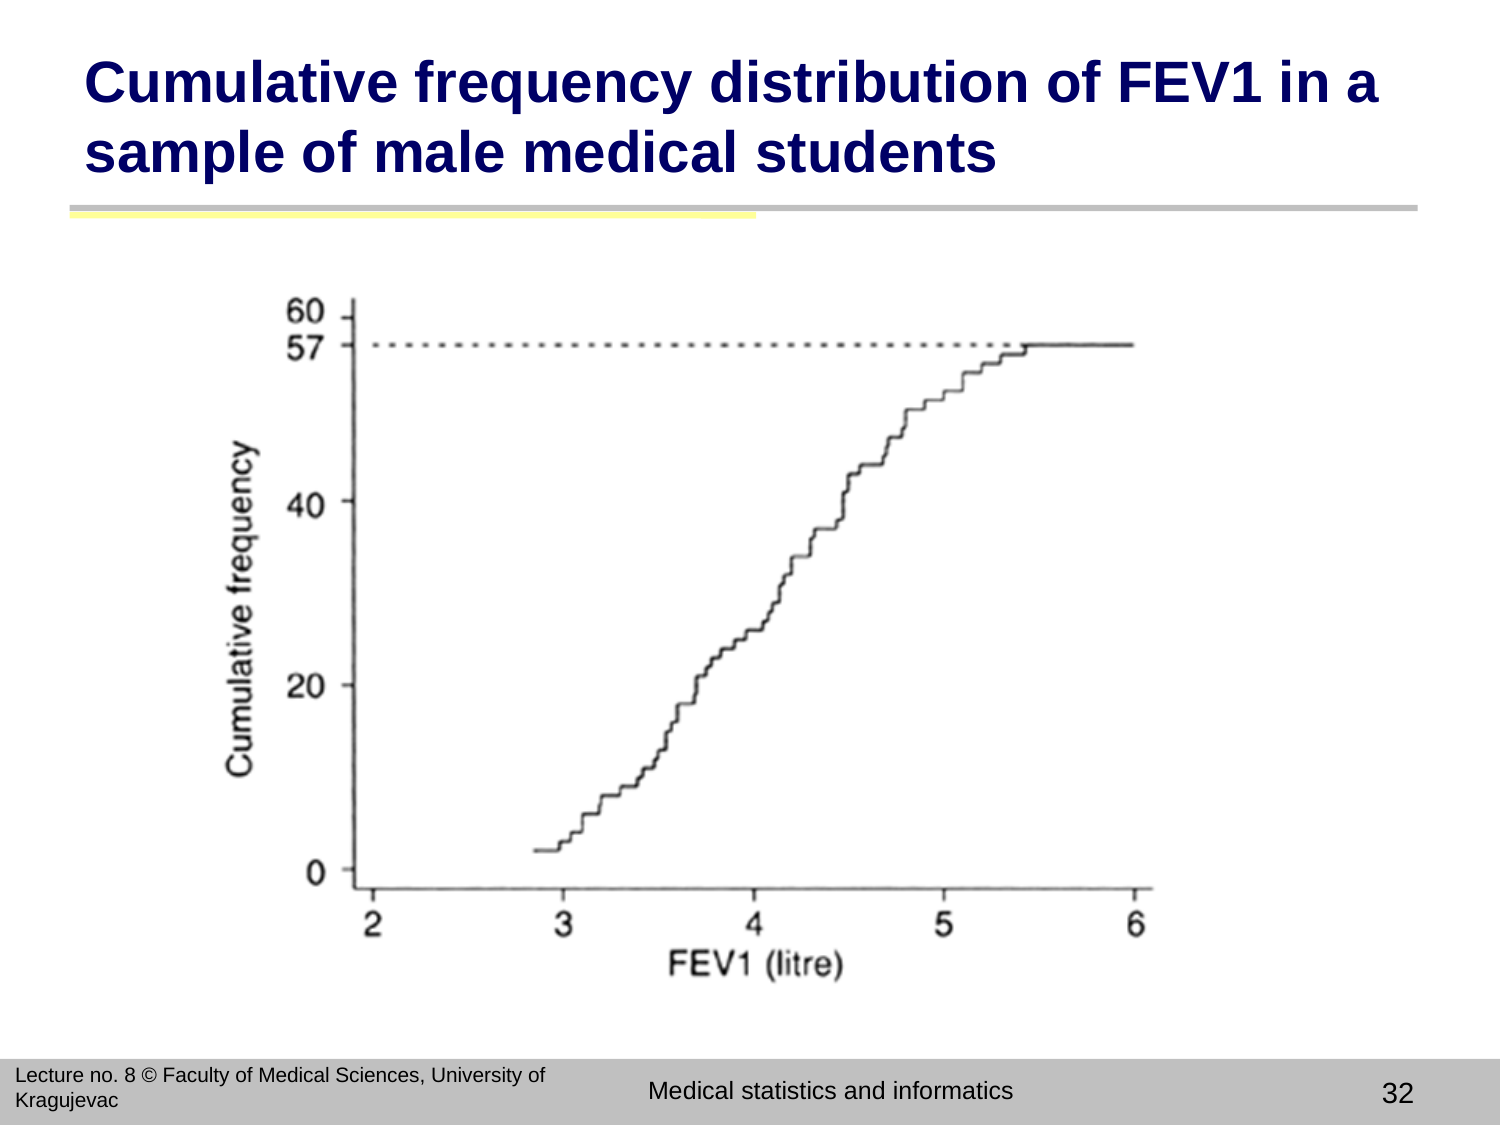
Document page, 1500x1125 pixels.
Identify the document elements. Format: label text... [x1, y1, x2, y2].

picture [131, 259, 1295, 1001]
footer Medical statistics and informatics [512, 1066, 1151, 1125]
slide_number 32 [1164, 1066, 1430, 1125]
title Cumulative frequency distribution of FEV1 in a sample of male medical students [69, 19, 1426, 208]
slide_number Lecture no. 8 © Faculty of Medical Sciences, University of Kragujevac [0, 1053, 614, 1108]
